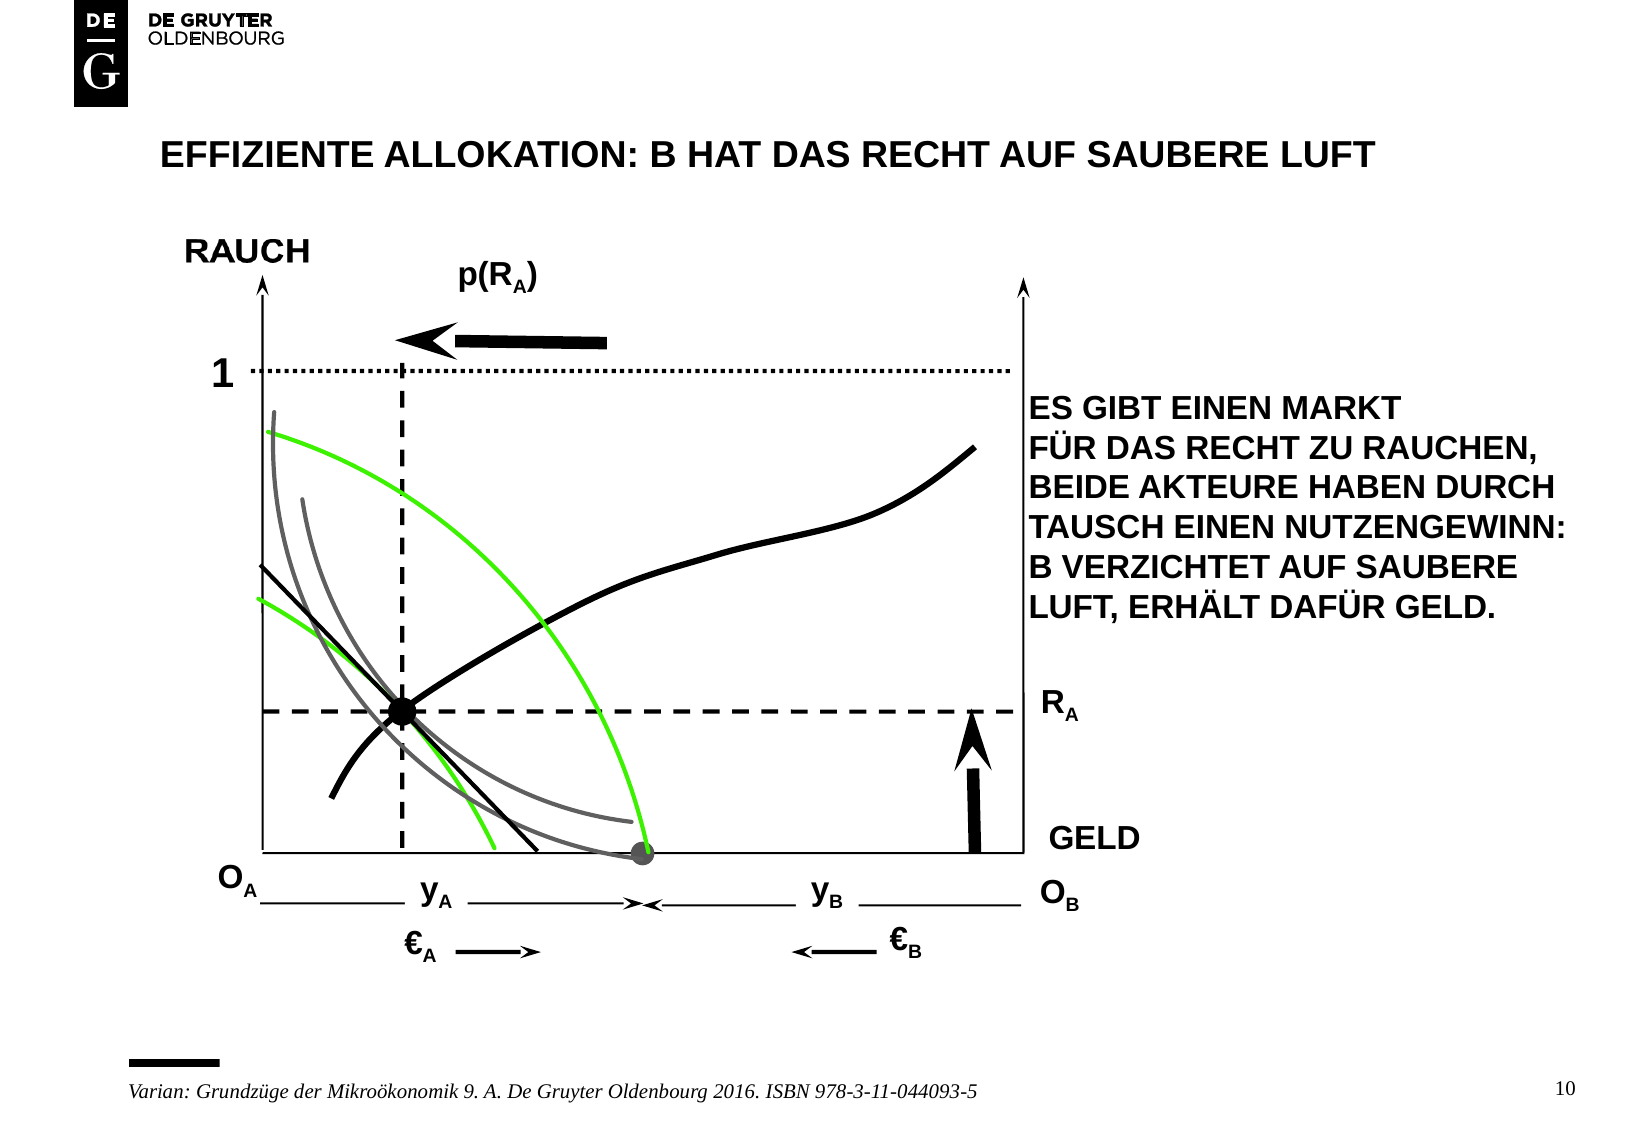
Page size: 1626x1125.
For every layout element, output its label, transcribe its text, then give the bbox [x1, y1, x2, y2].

text_box [671, 446, 976, 613]
text_box RA [1025, 672, 1114, 733]
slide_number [128, 1077, 1539, 1108]
text_box yA [404, 894, 468, 920]
text_box OB [1024, 862, 1095, 923]
text_box [273, 412, 691, 860]
title Effiziente allokation: B hat das recht auf saubere luft [160, 130, 1587, 177]
text_box ES GIBT EINEN MARKT FÜR DAS RECHT ZU RAUCHEN, BEIDE AKTEURE HABEN DURCH TAUSCH EINEN NUTZENGEWINN: B VERZICHTET AUF SAUBERE LUFT, ERHÄLT DAFÜR GELD. [1013, 378, 1587, 633]
text_box [7, 767, 358, 1099]
text_box p(RA) [442, 244, 554, 305]
text_box 1 [195, 338, 250, 404]
slide_number 10 [1554, 1074, 1614, 1104]
text_box €A [389, 913, 453, 975]
text_box [791, 945, 813, 959]
text_box GELD [1033, 808, 1157, 864]
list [162, 221, 332, 290]
text_box yB [795, 859, 859, 920]
text_box [394, 334, 416, 347]
text_box [622, 897, 644, 910]
text_box [965, 708, 979, 730]
text_box [520, 945, 541, 959]
text_box €B [874, 909, 938, 970]
text_box [1017, 277, 1030, 298]
text_box [117, 431, 626, 974]
text_box [631, 842, 655, 866]
text_box [643, 837, 649, 854]
text_box [642, 899, 663, 912]
